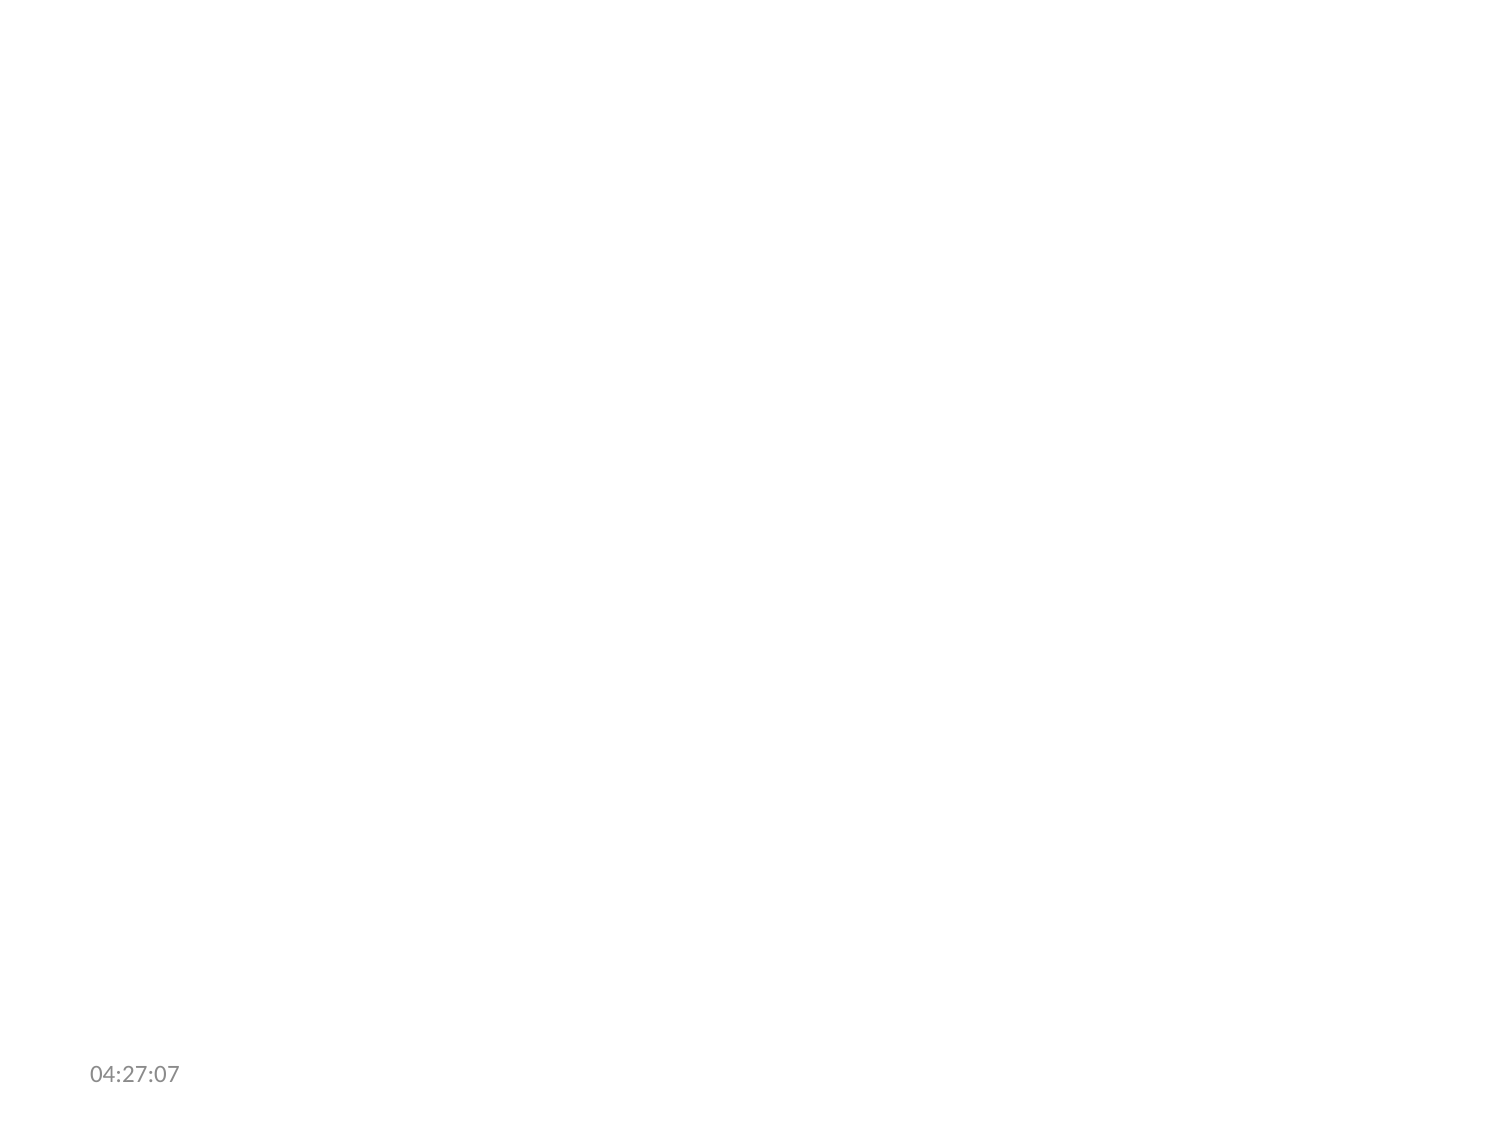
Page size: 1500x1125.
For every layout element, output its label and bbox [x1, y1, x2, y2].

slide_number [75, 1042, 425, 1103]
